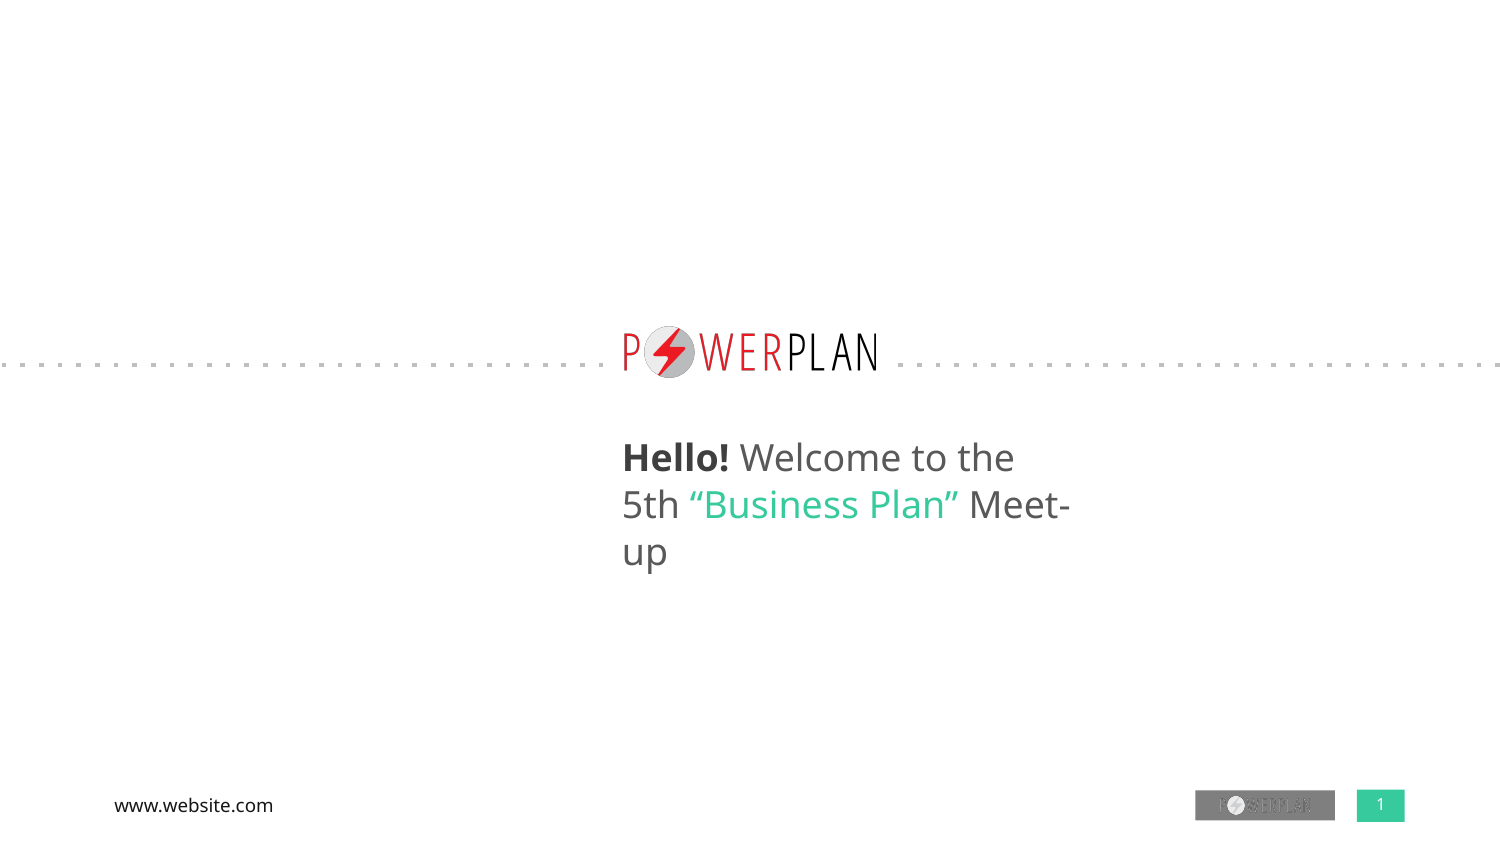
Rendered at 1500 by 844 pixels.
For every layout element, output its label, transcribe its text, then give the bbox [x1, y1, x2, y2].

slide_number ‹#› [1356, 789, 1405, 822]
slide_number www.website.com [103, 782, 293, 827]
text_box Hello! Welcome to the 5th “Business Plan” Meet-up [610, 426, 1120, 518]
picture [623, 326, 876, 378]
picture [1220, 796, 1310, 815]
